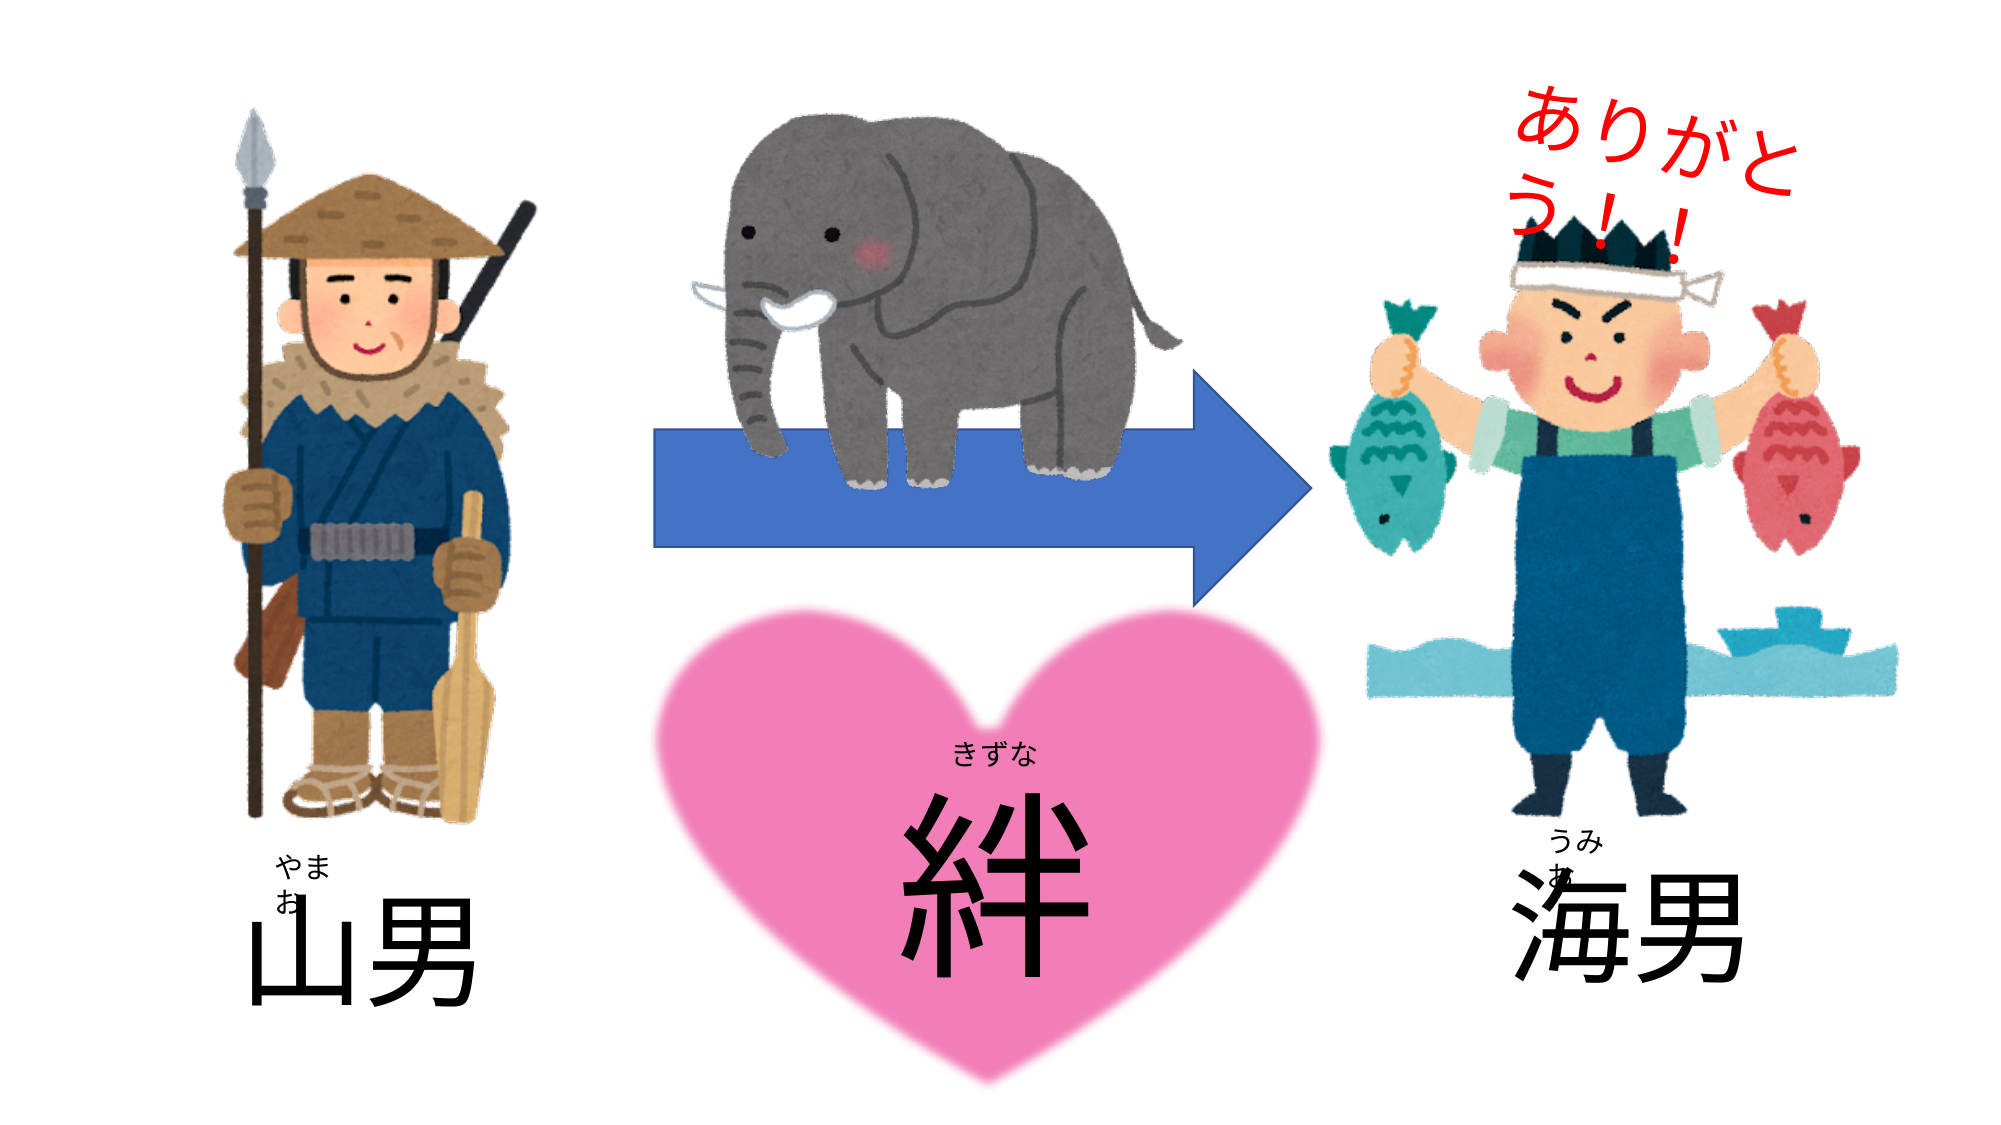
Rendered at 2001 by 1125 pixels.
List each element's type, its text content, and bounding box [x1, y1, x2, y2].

text_box 山男 [225, 864, 554, 1030]
text_box 海男 [1492, 841, 1822, 1007]
picture [683, 75, 1194, 531]
text_box [664, 618, 1098, 1076]
text_box あい て き も じゅ じゅ さ よう [1004, 616, 1316, 922]
text_box 絆 [881, 754, 1211, 1009]
text_box ありがとう！！ [1479, 54, 1960, 339]
picture [1316, 205, 1904, 831]
text_box うみ お [1531, 831, 1783, 901]
text_box きずな [936, 728, 1188, 779]
text_box [653, 369, 1313, 608]
text_box [1007, 618, 1313, 919]
picture [95, 100, 624, 831]
text_box やま お [259, 841, 511, 927]
